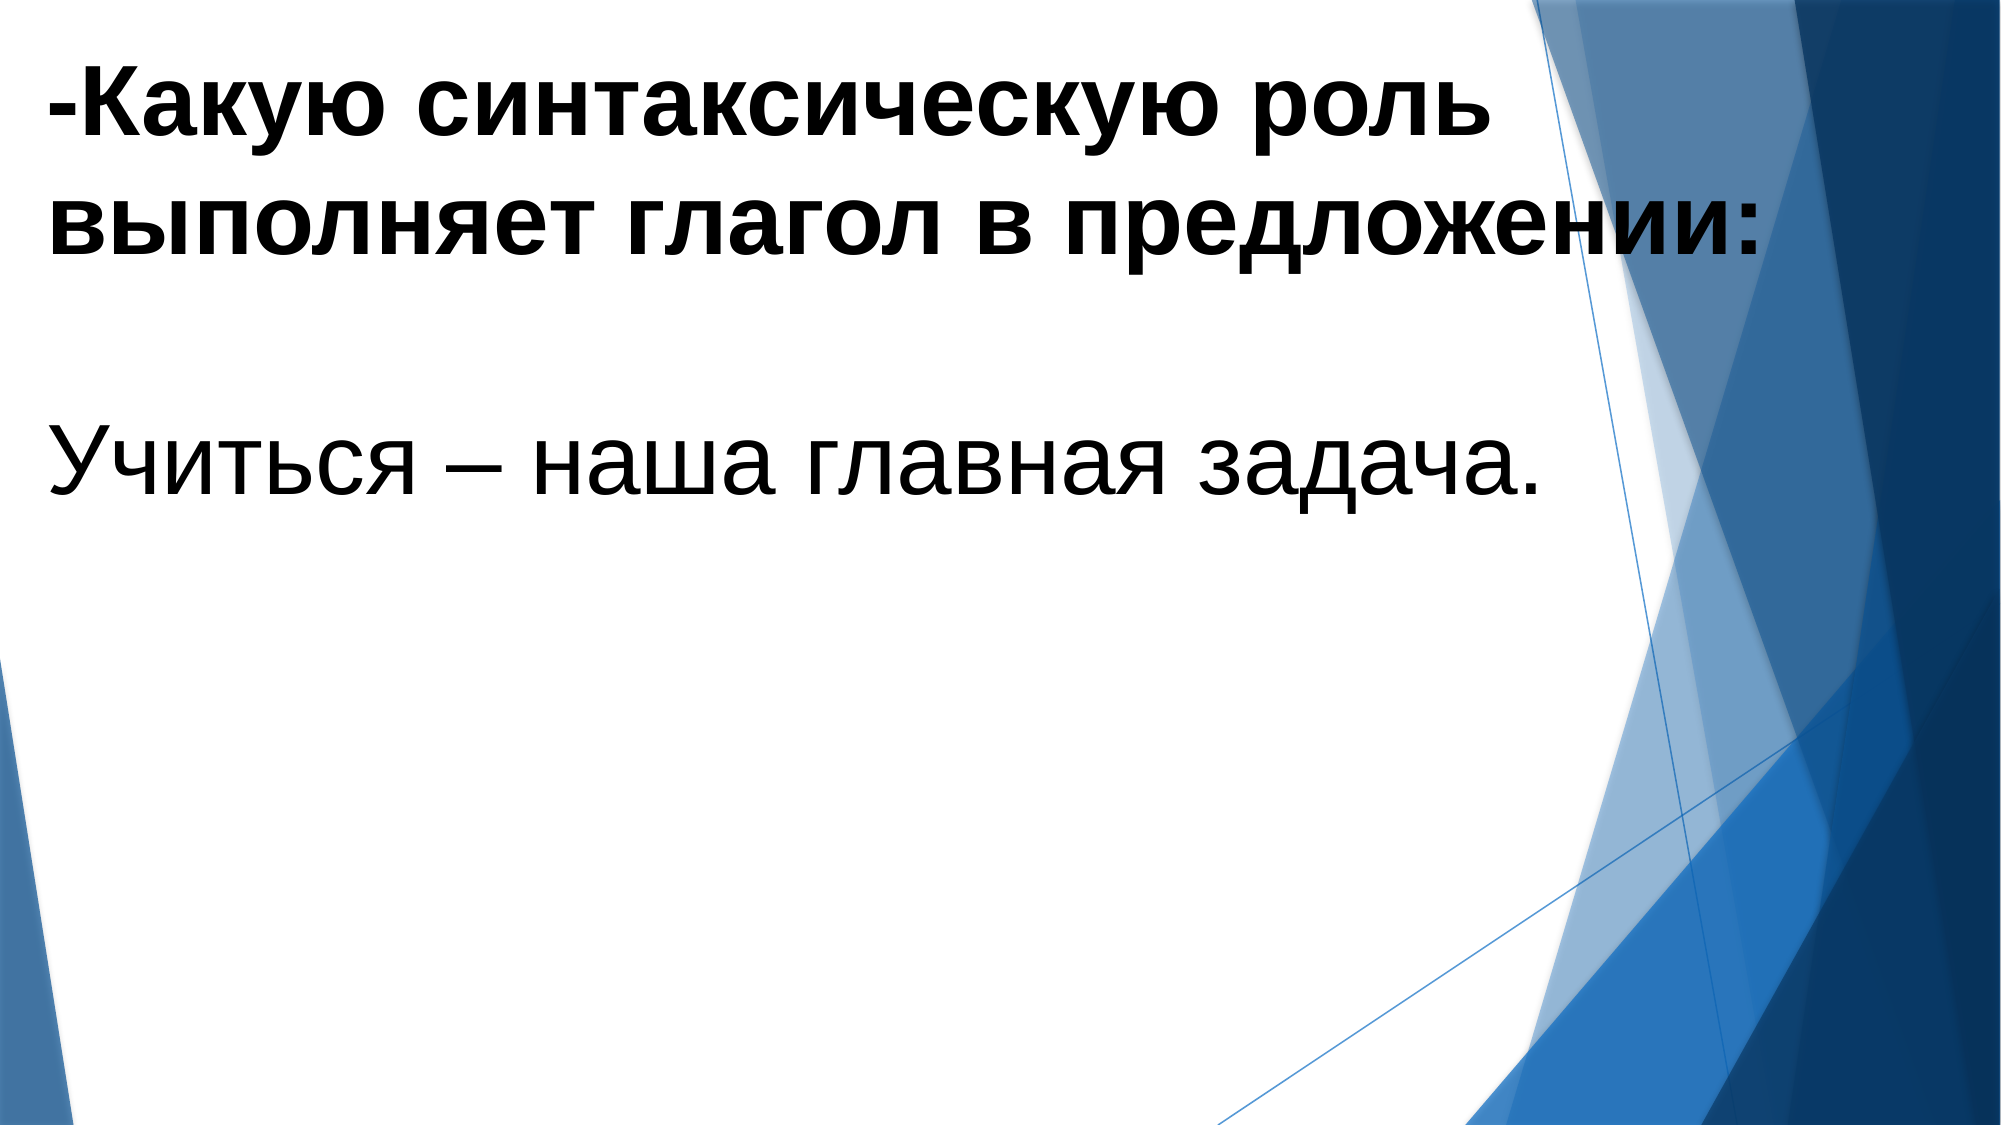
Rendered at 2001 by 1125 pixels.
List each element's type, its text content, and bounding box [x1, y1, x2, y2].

text_box -Какую синтаксическую роль выполняет глагол в предложении: Учиться – наша главная задача. [31, 27, 2000, 523]
